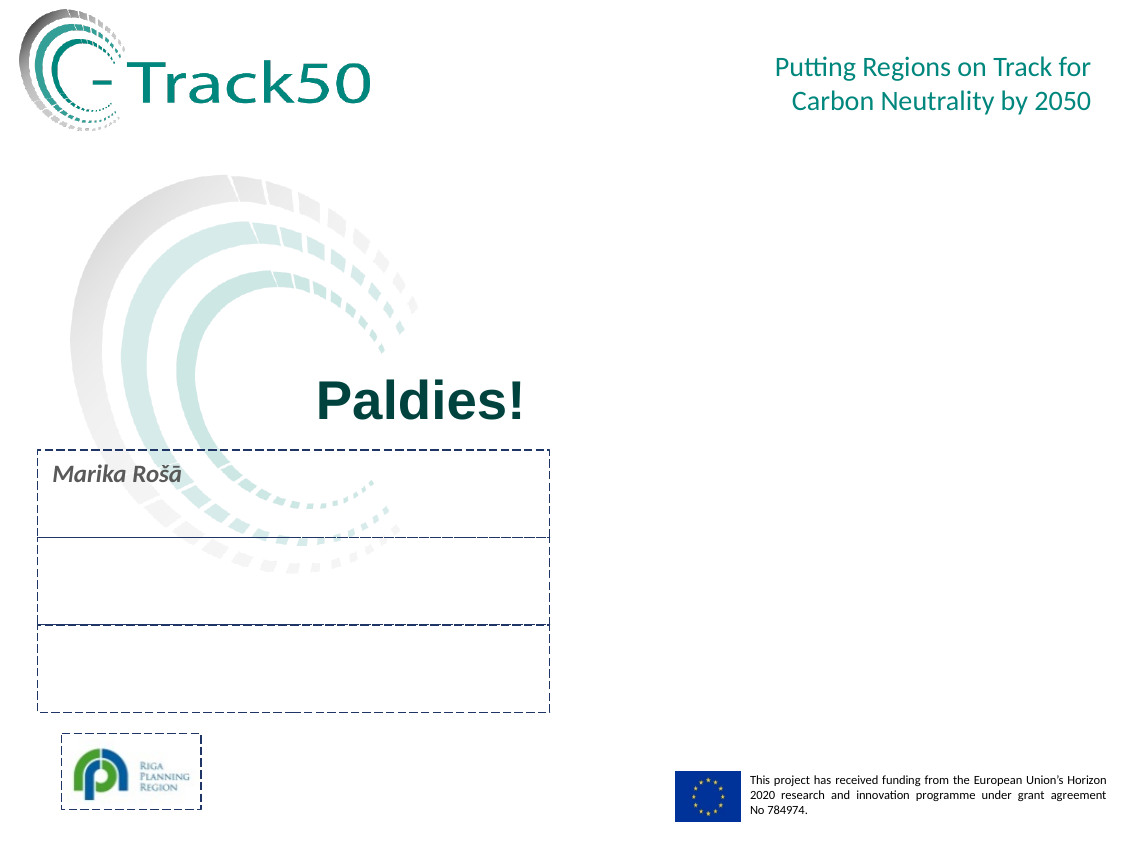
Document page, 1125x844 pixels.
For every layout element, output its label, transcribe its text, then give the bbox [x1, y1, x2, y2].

text_box [37, 624, 550, 713]
picture [675, 771, 741, 822]
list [62, 734, 201, 810]
list Marika Rošā [37, 449, 551, 538]
picture [19, 9, 422, 153]
text_box [37, 537, 550, 624]
